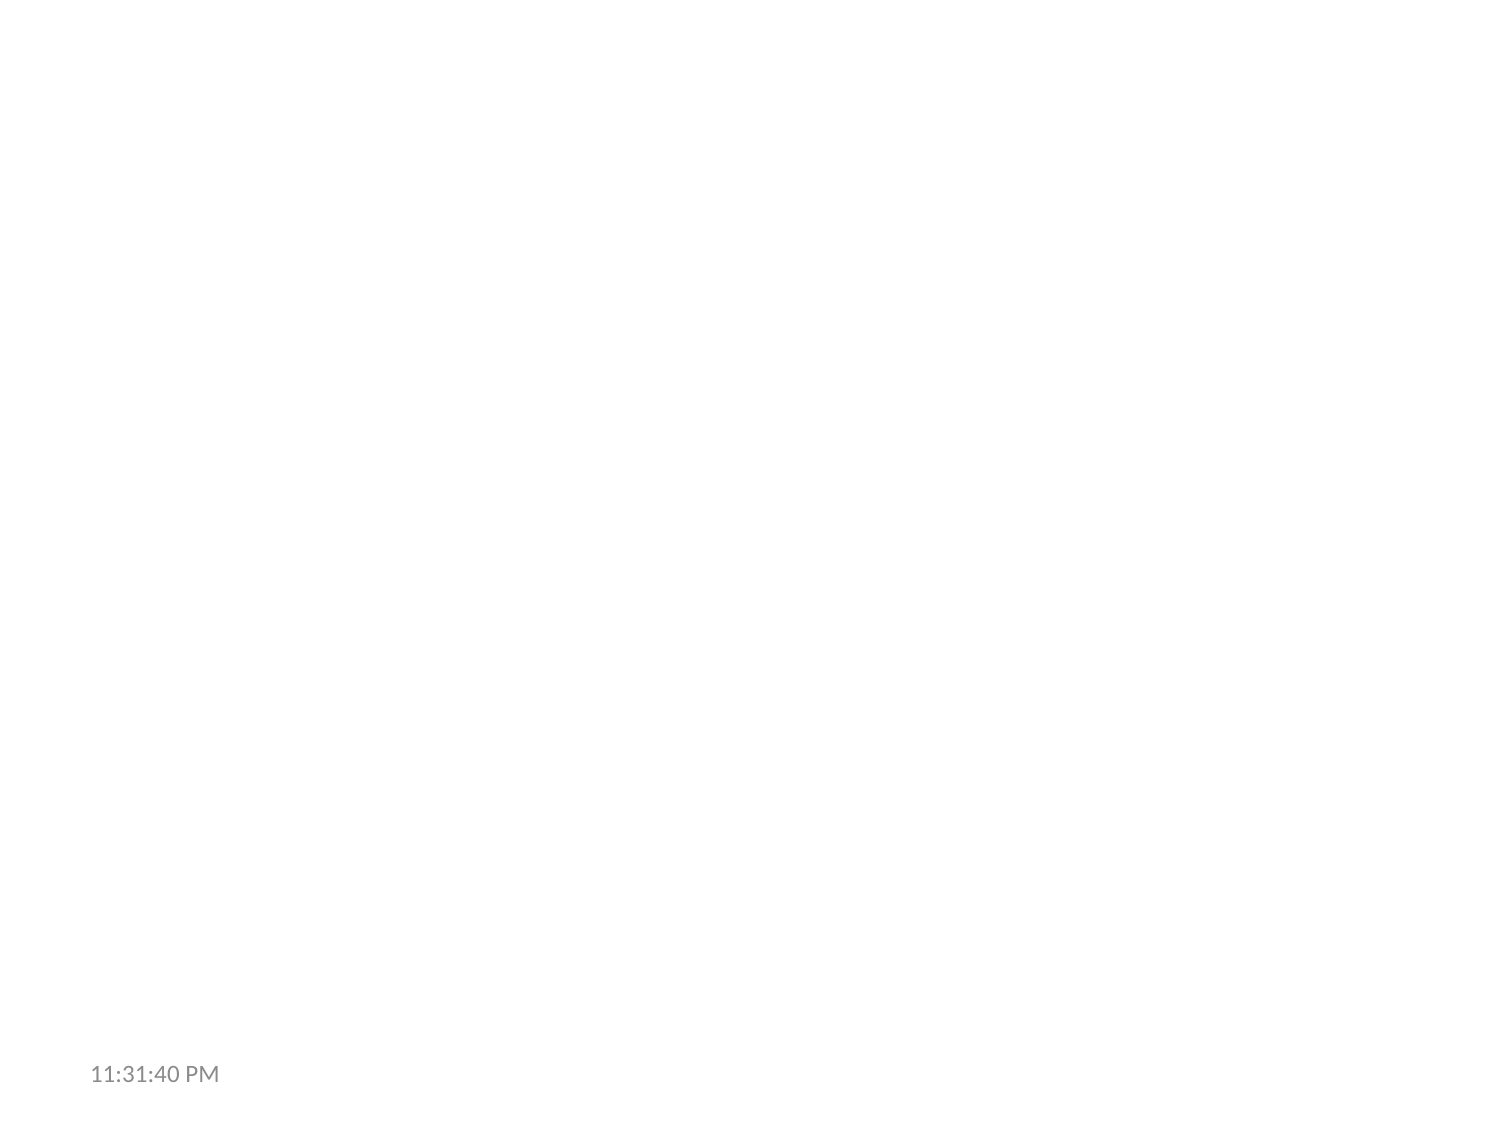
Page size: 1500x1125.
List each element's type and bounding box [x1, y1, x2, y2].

slide_number [75, 1042, 425, 1103]
